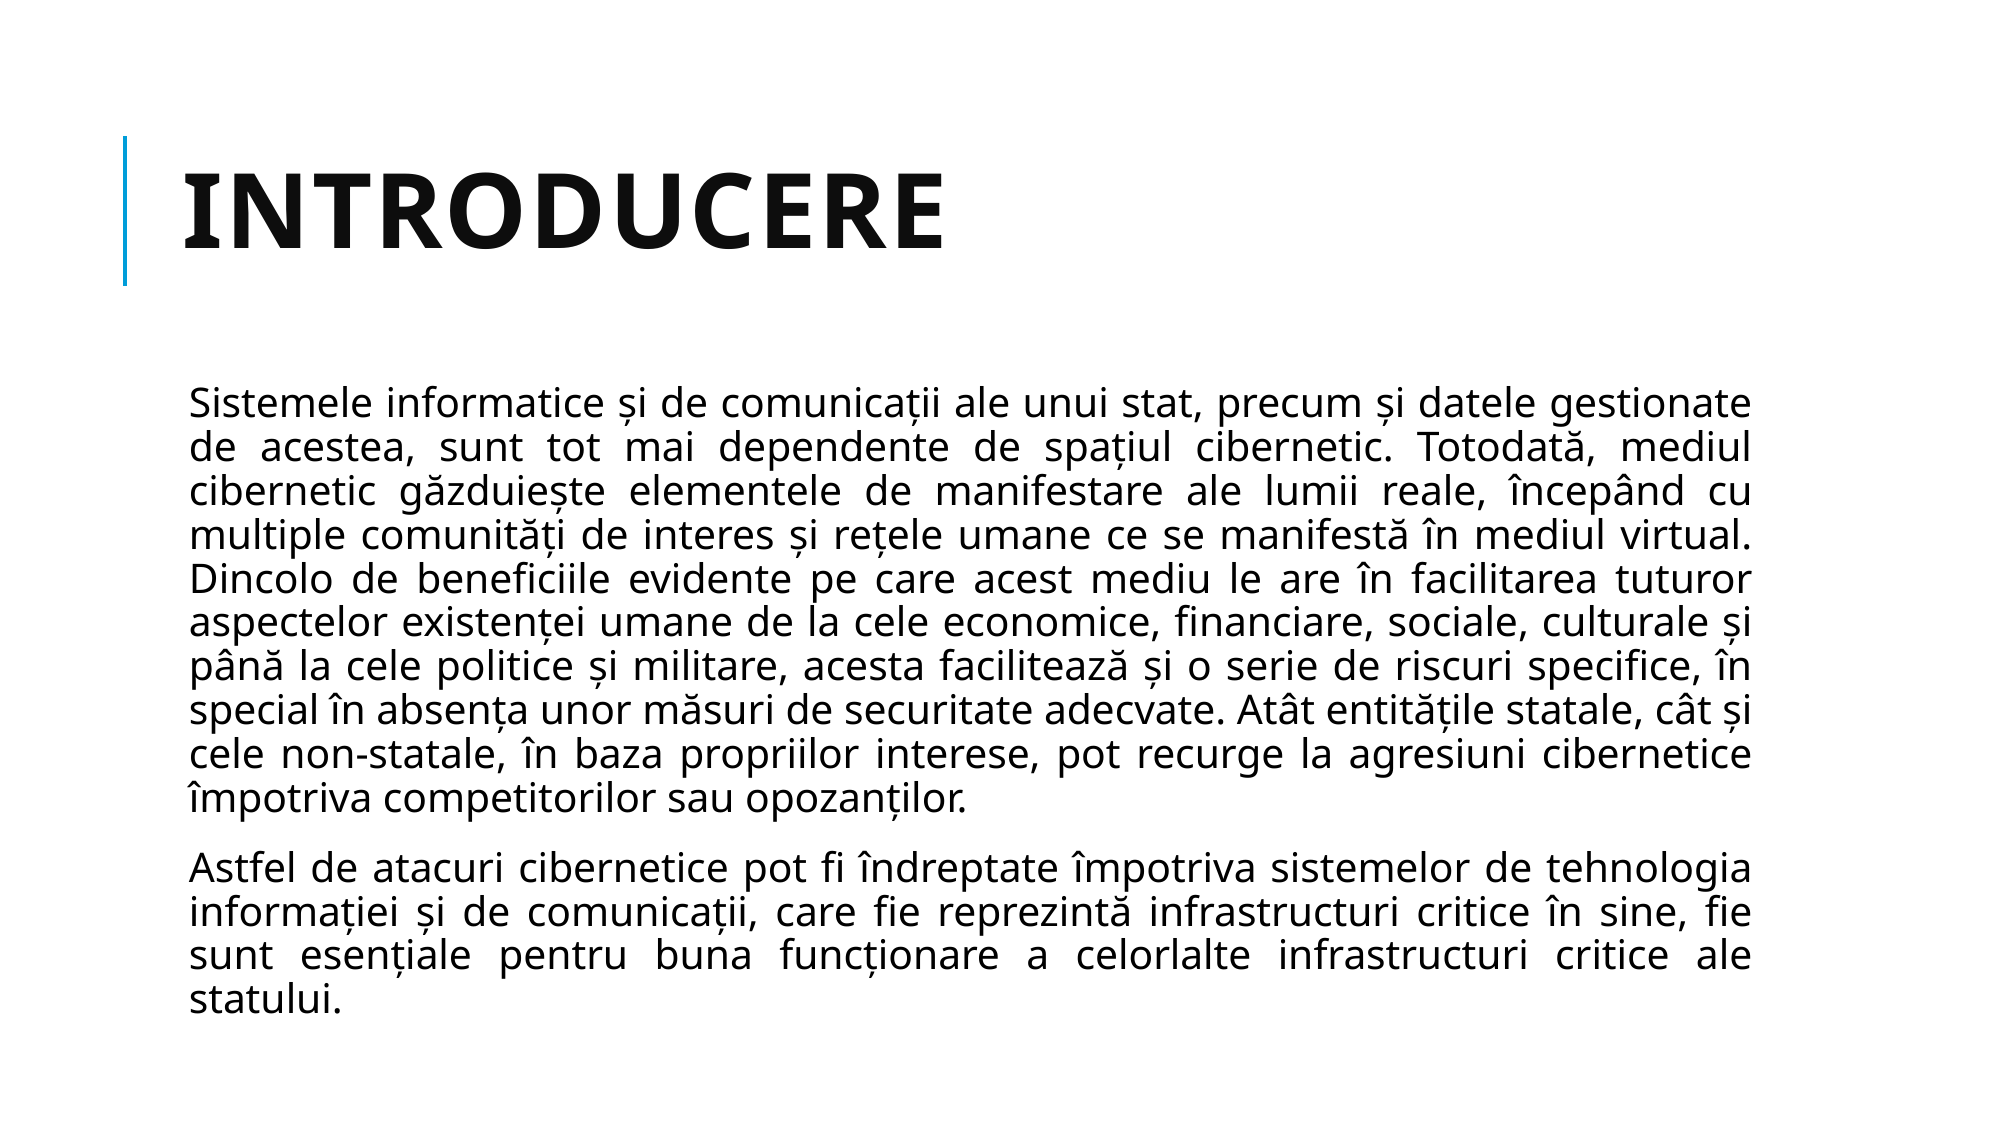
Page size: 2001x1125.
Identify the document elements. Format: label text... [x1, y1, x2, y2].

title INTRODUCERE [168, 96, 1763, 342]
list Sistemele informatice și de comunicații ale unui stat, precum și datele gestionate de acestea, sunt tot mai dependente de spațiul cibernetic. Totodată, mediul cibernetic găzduiește elementele de manifestare ale lumii reale, începând cu multiple comunități de interes și rețele umane ce se manifestă în mediul virtual. Dincolo de beneficiile evidente pe care acest mediu le are în facilitarea tuturor aspectelor existenței umane de la cele economice, financiare, sociale, culturale și până la cele politice și militare, acesta facilitează și o serie de riscuri specifice, în special în absența unor măsuri de securitate adecvate. Atât entitățile statale, cât și cele non-statale, în baza propriilor interese, pot recurge la agresiuni cibernetice împotriva competitorilor sau opozanților. Astfel de atacuri cibernetice pot fi îndreptate împotriva sistemelor de tehnologia informației și de comunicații, care fie reprezintă infrastructuri critice în sine, fie sunt esențiale pentru buna funcționare a celorlalte infrastructuri critice ale statului. [168, 375, 1763, 1035]
